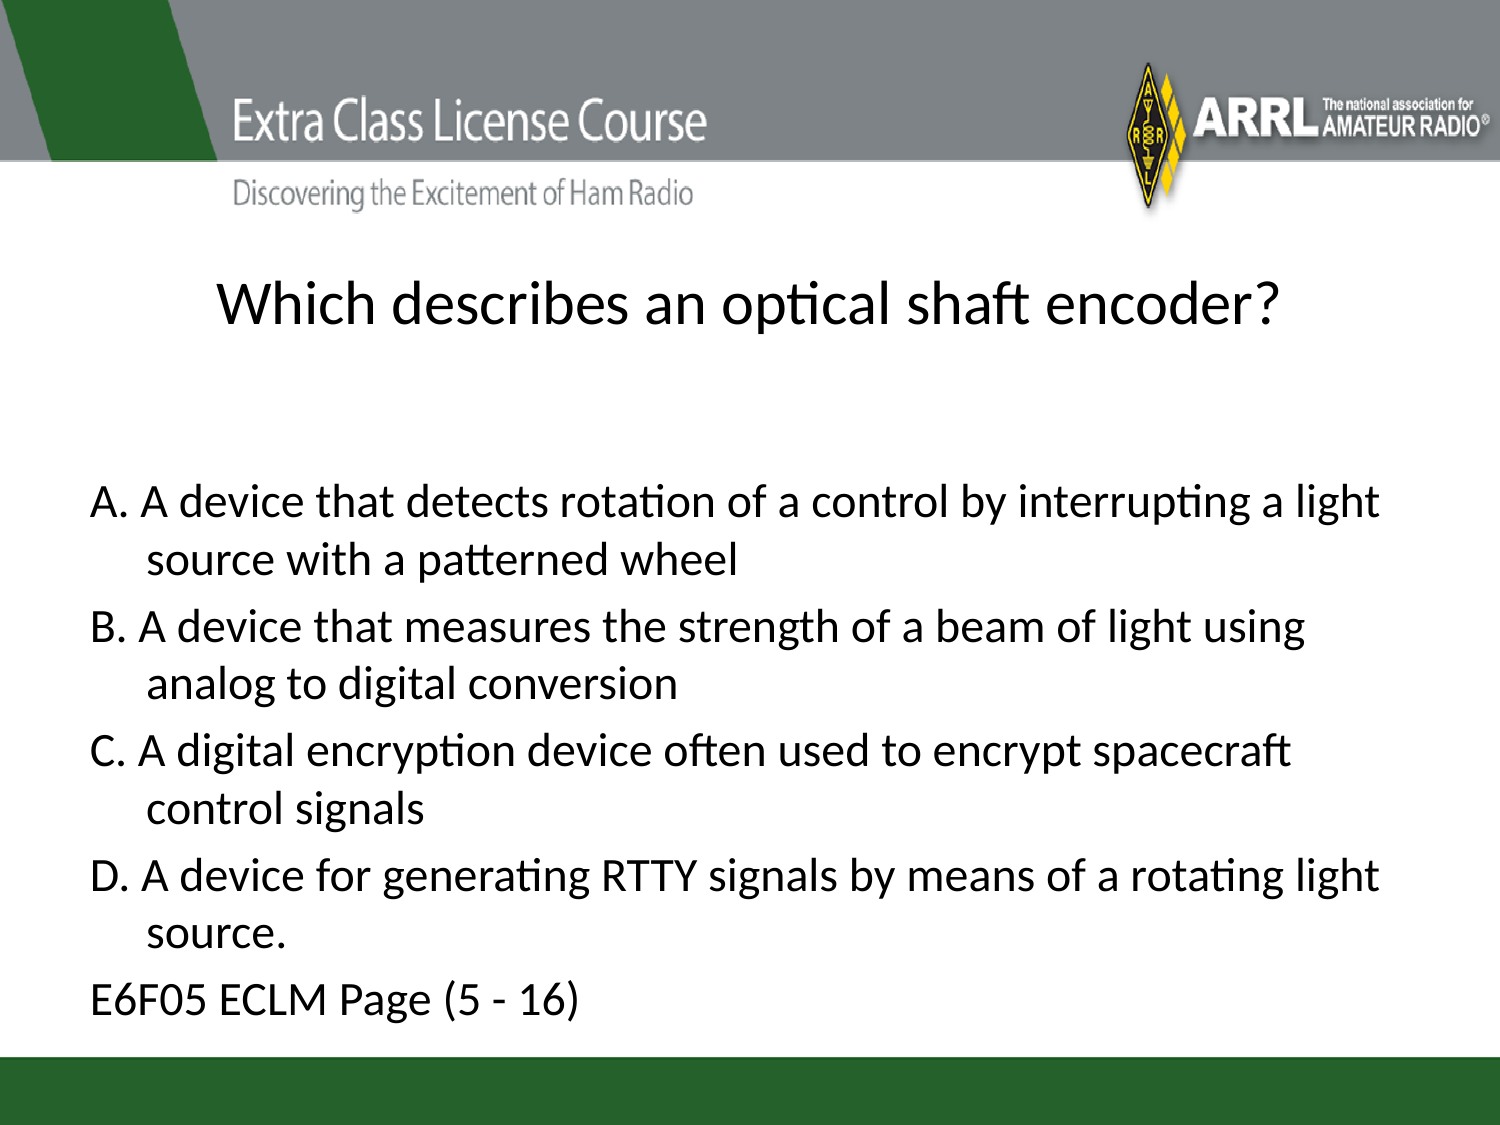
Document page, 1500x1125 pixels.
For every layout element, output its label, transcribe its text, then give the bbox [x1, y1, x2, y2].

title Which describes an optical shaft encoder? [75, 254, 1425, 435]
list A. A device that detects rotation of a control by interrupting a light source with a patterned wheel B. A device that measures the strength of a beam of light using analog to digital conversion C. A digital encryption device often used to encrypt spacecraft control signals D. A device for generating RTTY signals by means of a rotating light source. E6F05 ECLM Page (5 - 16) [75, 462, 1425, 980]
picture [0, 0, 1500, 1125]
